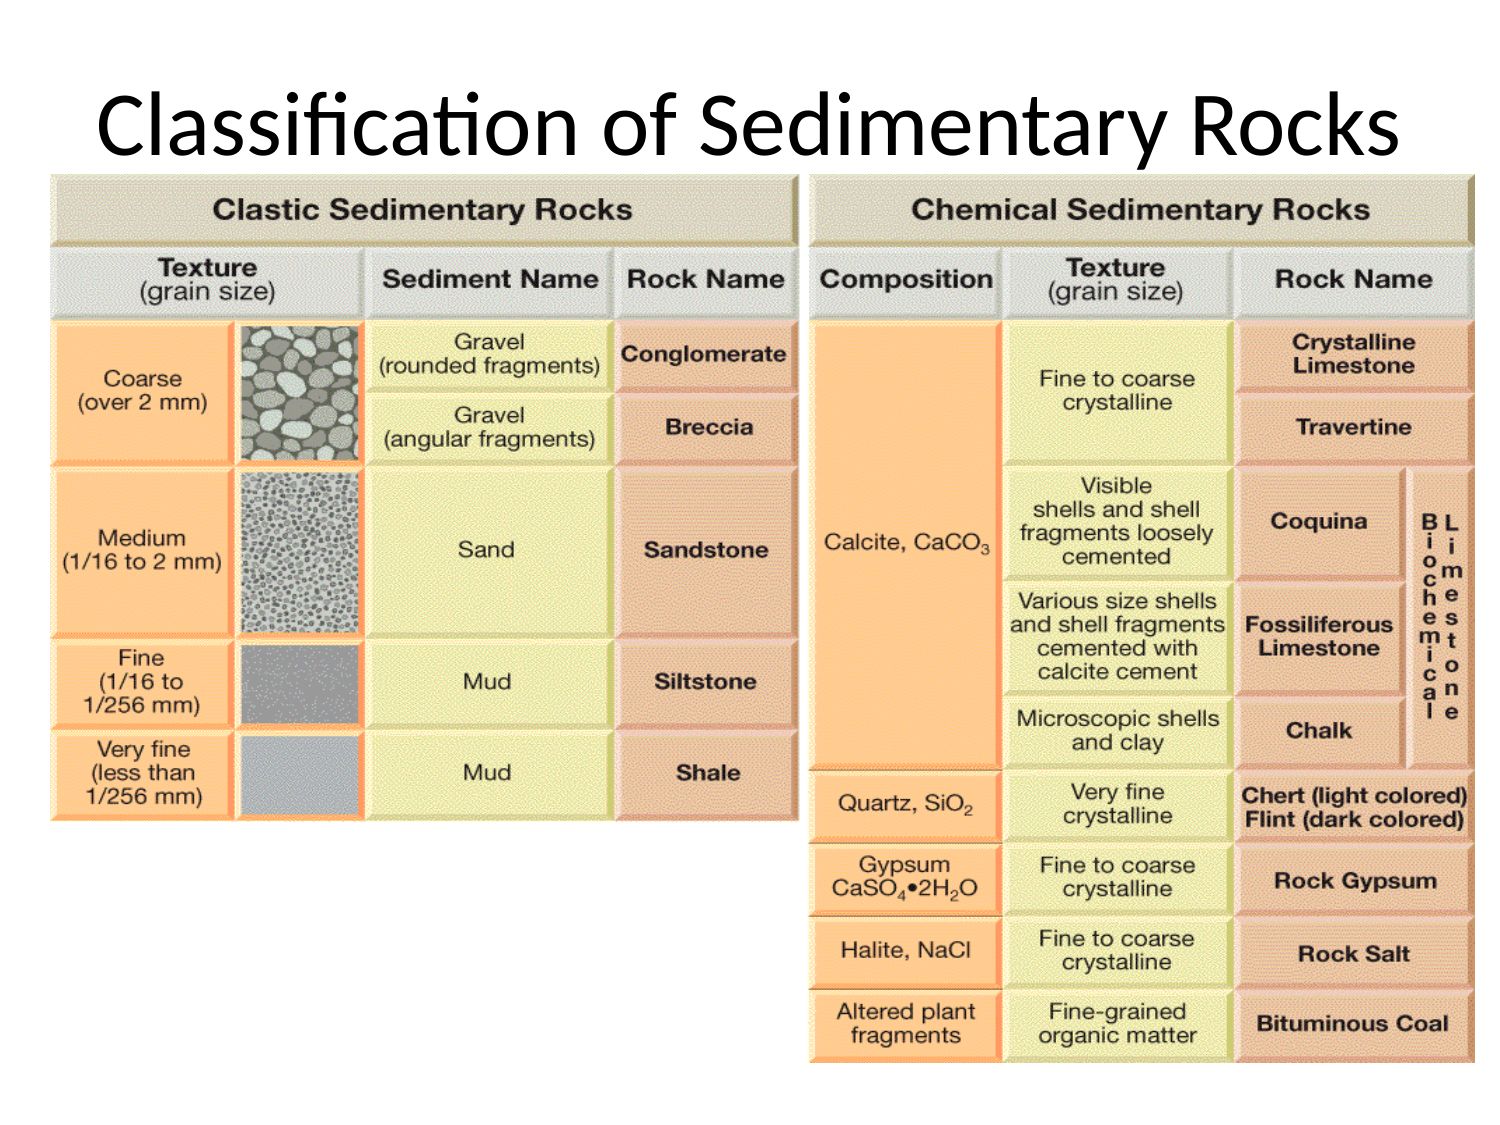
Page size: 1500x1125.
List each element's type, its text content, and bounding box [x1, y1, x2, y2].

picture [49, 174, 1476, 1063]
title Classification of Sedimentary Rocks [75, 24, 1425, 173]
